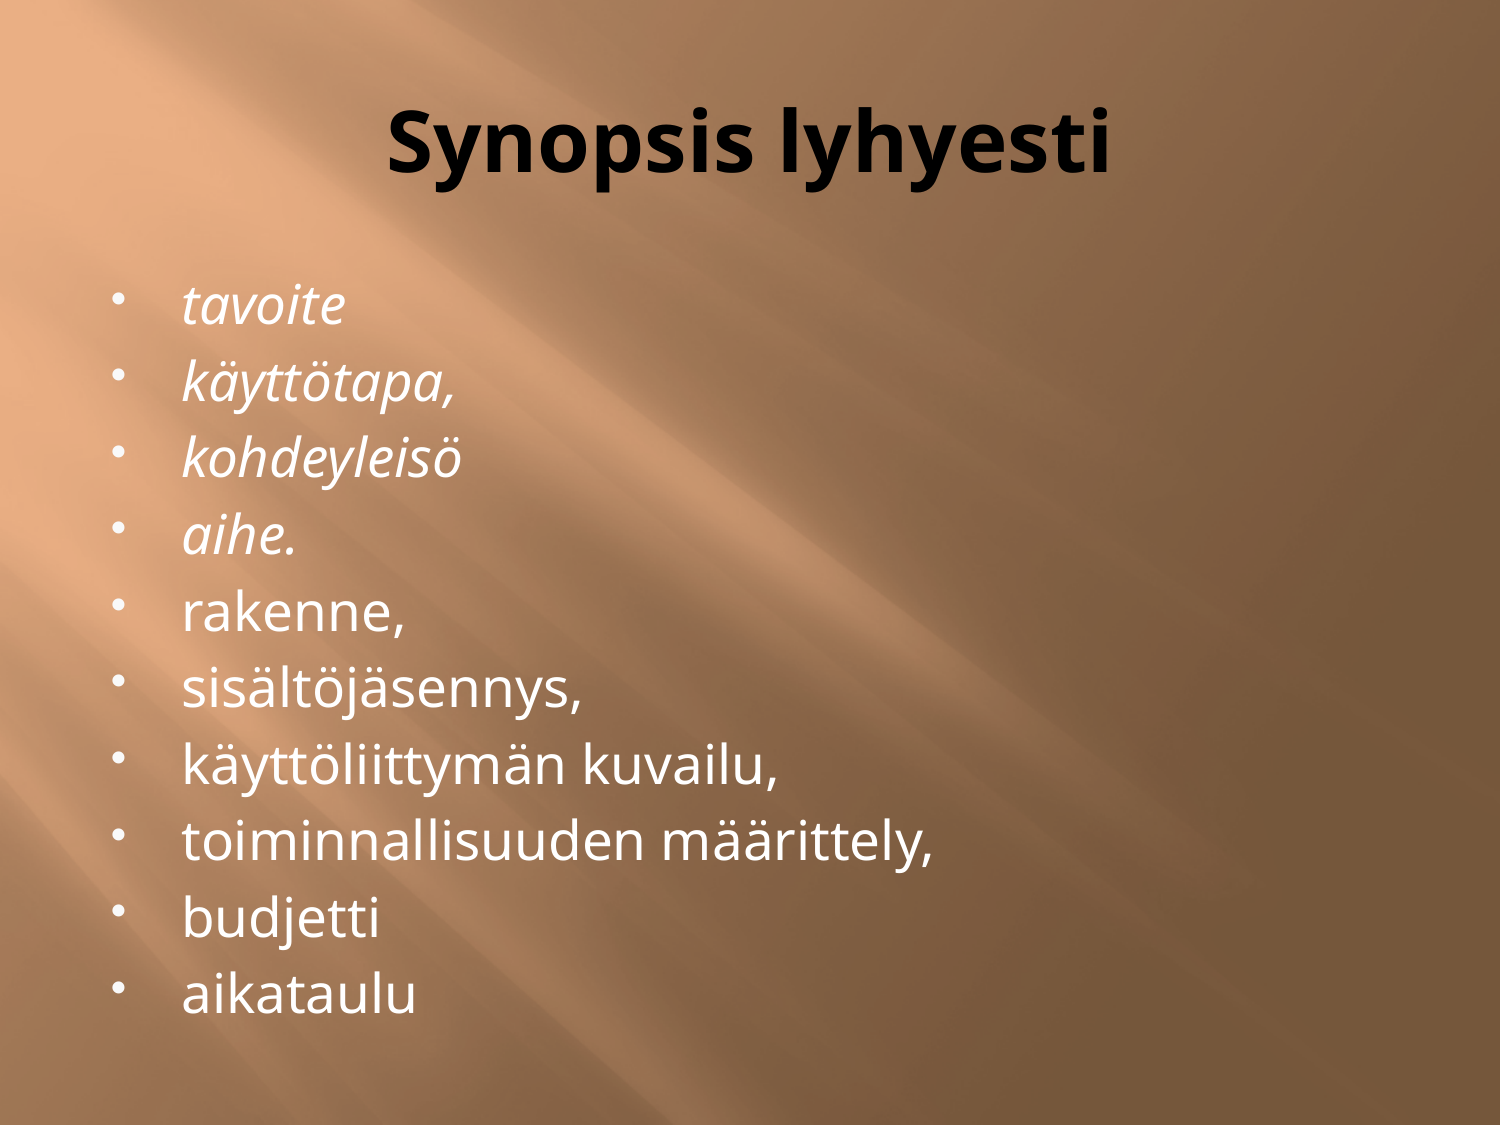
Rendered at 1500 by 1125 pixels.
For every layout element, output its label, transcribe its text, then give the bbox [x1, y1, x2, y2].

title Synopsis lyhyesti [75, 45, 1425, 233]
list tavoite käyttötapa, kohdeyleisö aihe. rakenne, sisältöjäsennys, käyttöliittymän kuvailu, toiminnallisuuden määrittely, budjetti aikataulu [75, 262, 1425, 1035]
